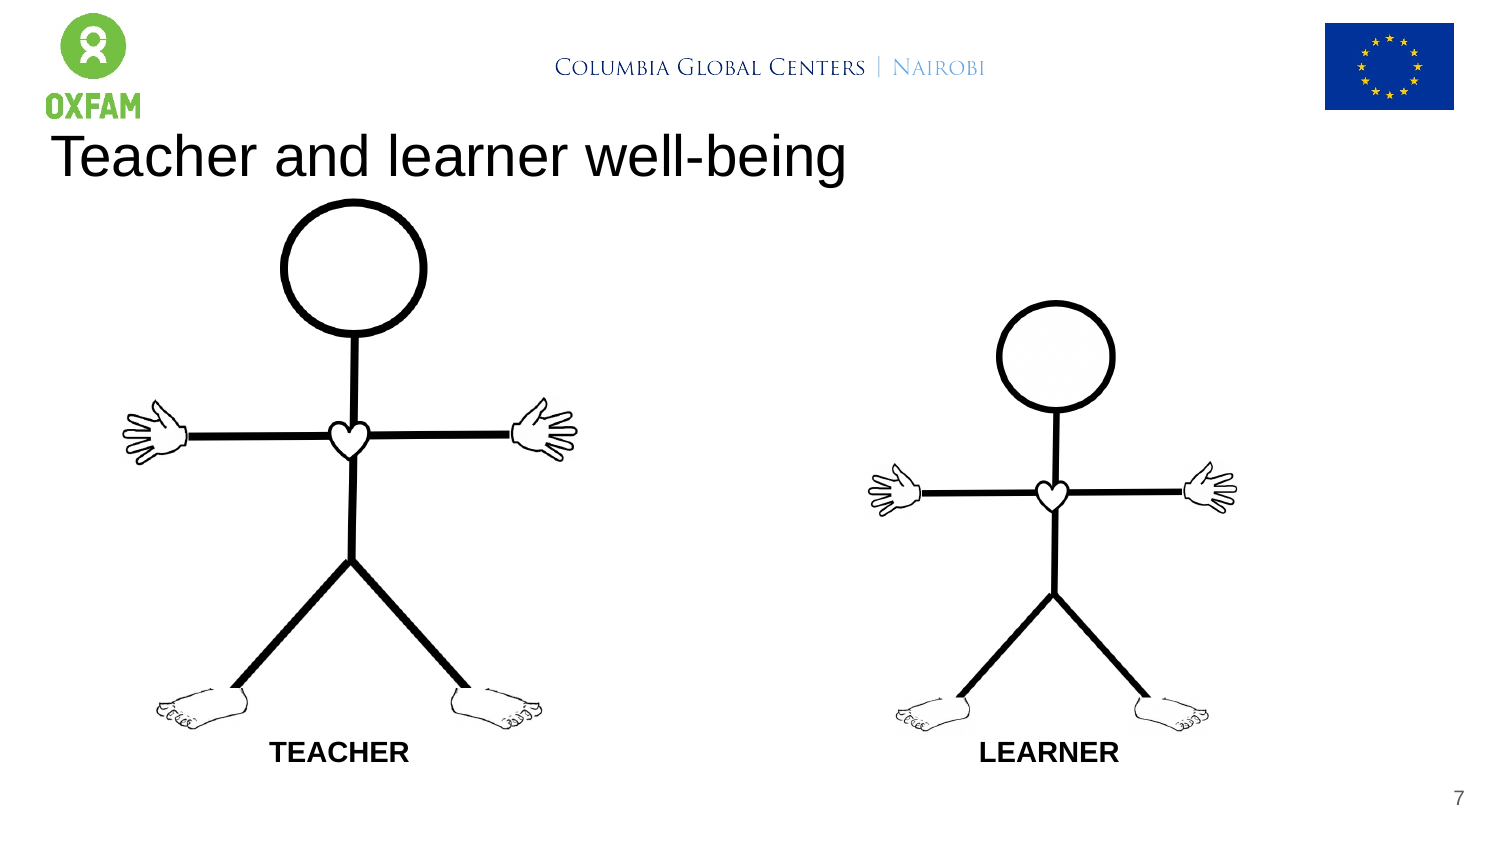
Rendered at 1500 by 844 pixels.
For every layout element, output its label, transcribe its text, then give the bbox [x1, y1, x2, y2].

text_box TEACHER [254, 747, 436, 823]
picture [828, 298, 1262, 739]
title Teacher and learner well-being [35, 102, 1433, 188]
picture [1325, 23, 1455, 110]
picture [45, 13, 141, 120]
picture [74, 196, 608, 739]
text_box LEARNER [963, 747, 1145, 823]
picture [530, 27, 1010, 106]
slide_number 7 [1389, 764, 1480, 830]
